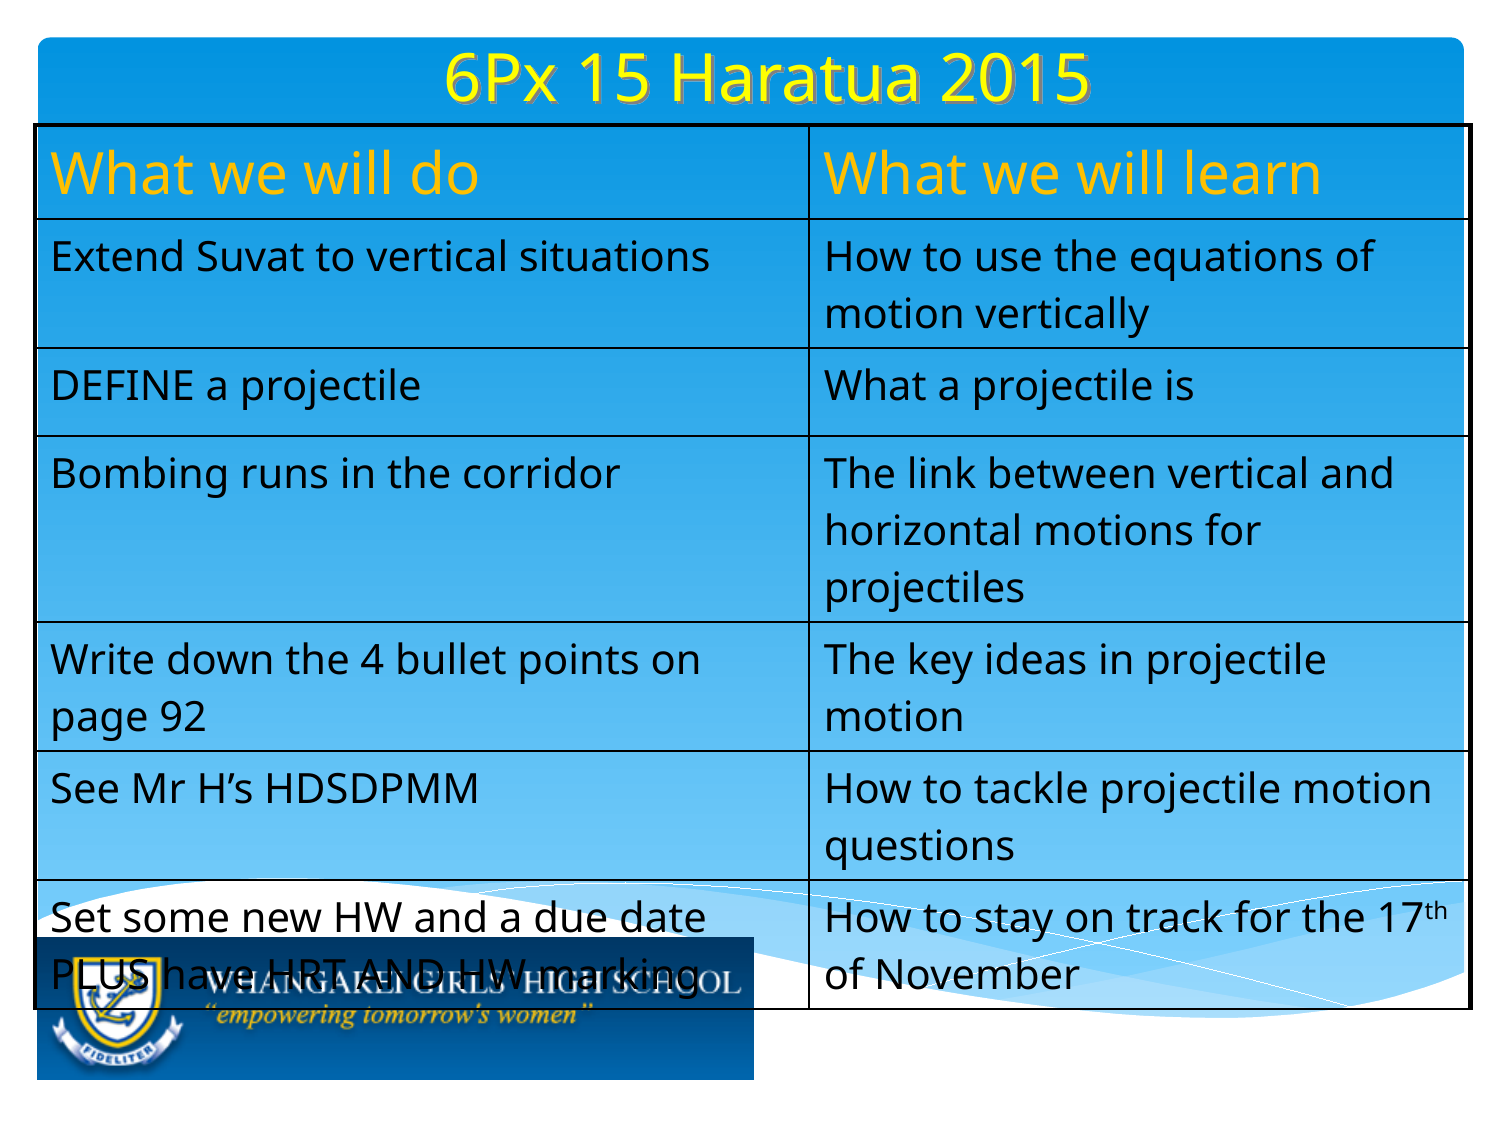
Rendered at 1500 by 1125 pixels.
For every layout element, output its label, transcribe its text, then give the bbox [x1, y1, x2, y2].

table_cell How to tackle projectile motion questions [810, 752, 1468, 879]
table_cell How to use the equations of motion vertically [810, 220, 1468, 347]
table_cell See Mr H’s HDSDPMM [37, 752, 808, 879]
table_cell Extend Suvat to vertical situations [37, 220, 808, 347]
table_cell DEFINE a projectile [37, 349, 808, 435]
table_cell How to stay on track for the 17th of November [810, 881, 1468, 1008]
picture [37, 937, 754, 1080]
table_cell Set some new HW and a due date PLUS have HRT AND HW marking [37, 881, 808, 1008]
table_cell Bombing runs in the corridor [37, 437, 808, 621]
table_cell The link between vertical and horizontal motions for projectiles [810, 437, 1468, 621]
table_cell What a projectile is [810, 349, 1468, 435]
text_box 6Px 15 Haratua 2015 [162, 24, 1375, 123]
table_header What we will learn [810, 127, 1468, 218]
table_cell Write down the 4 bullet points on page 92 [37, 623, 808, 750]
table_cell The key ideas in projectile motion [810, 623, 1468, 750]
table_header What we will do [37, 127, 808, 218]
